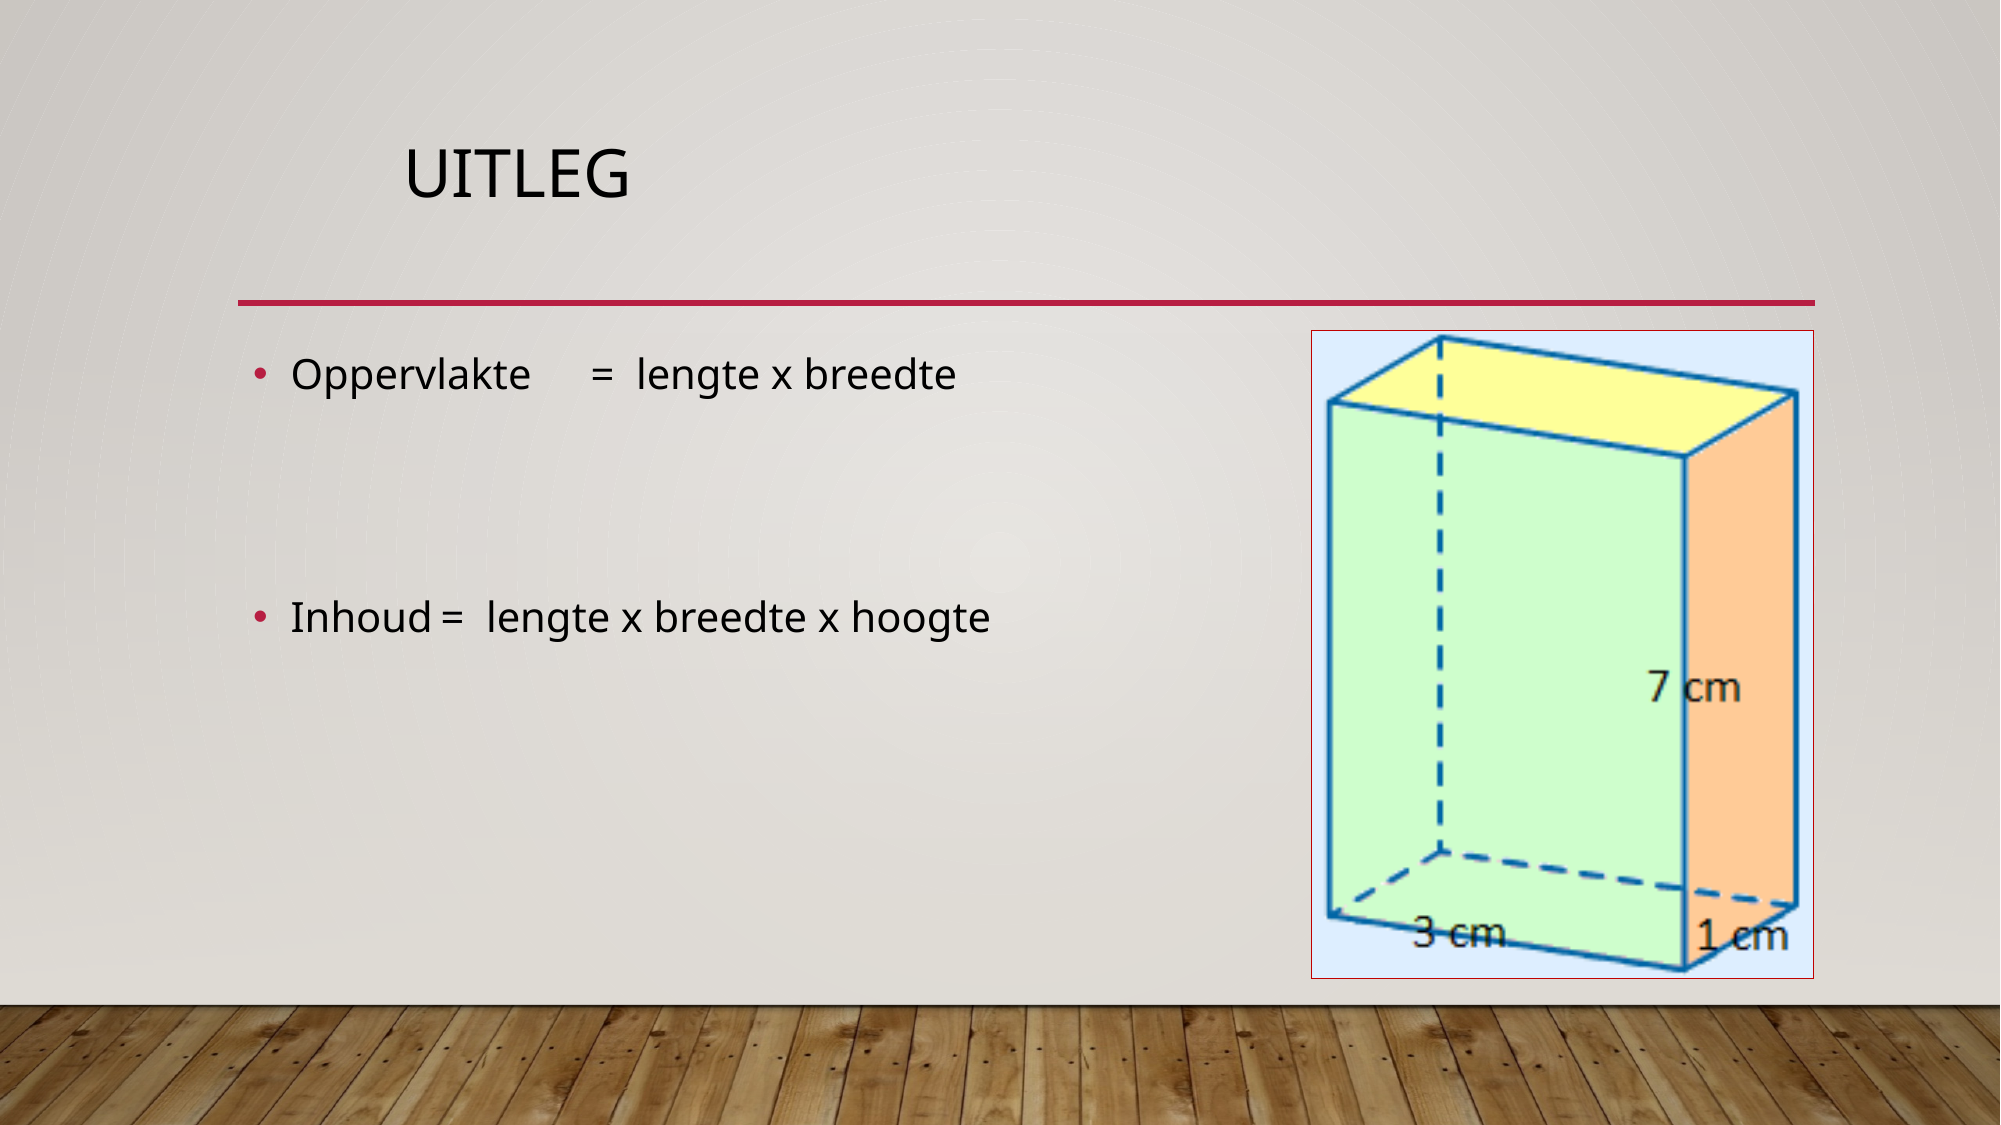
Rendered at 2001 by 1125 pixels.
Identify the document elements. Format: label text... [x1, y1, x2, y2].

picture [0, 1005, 2000, 1125]
picture [1311, 330, 1814, 979]
list Oppervlakte = lengte x breedte Inhoud = lengte x breedte x hoogte [238, 330, 1311, 897]
title Uitleg [238, 131, 1814, 305]
